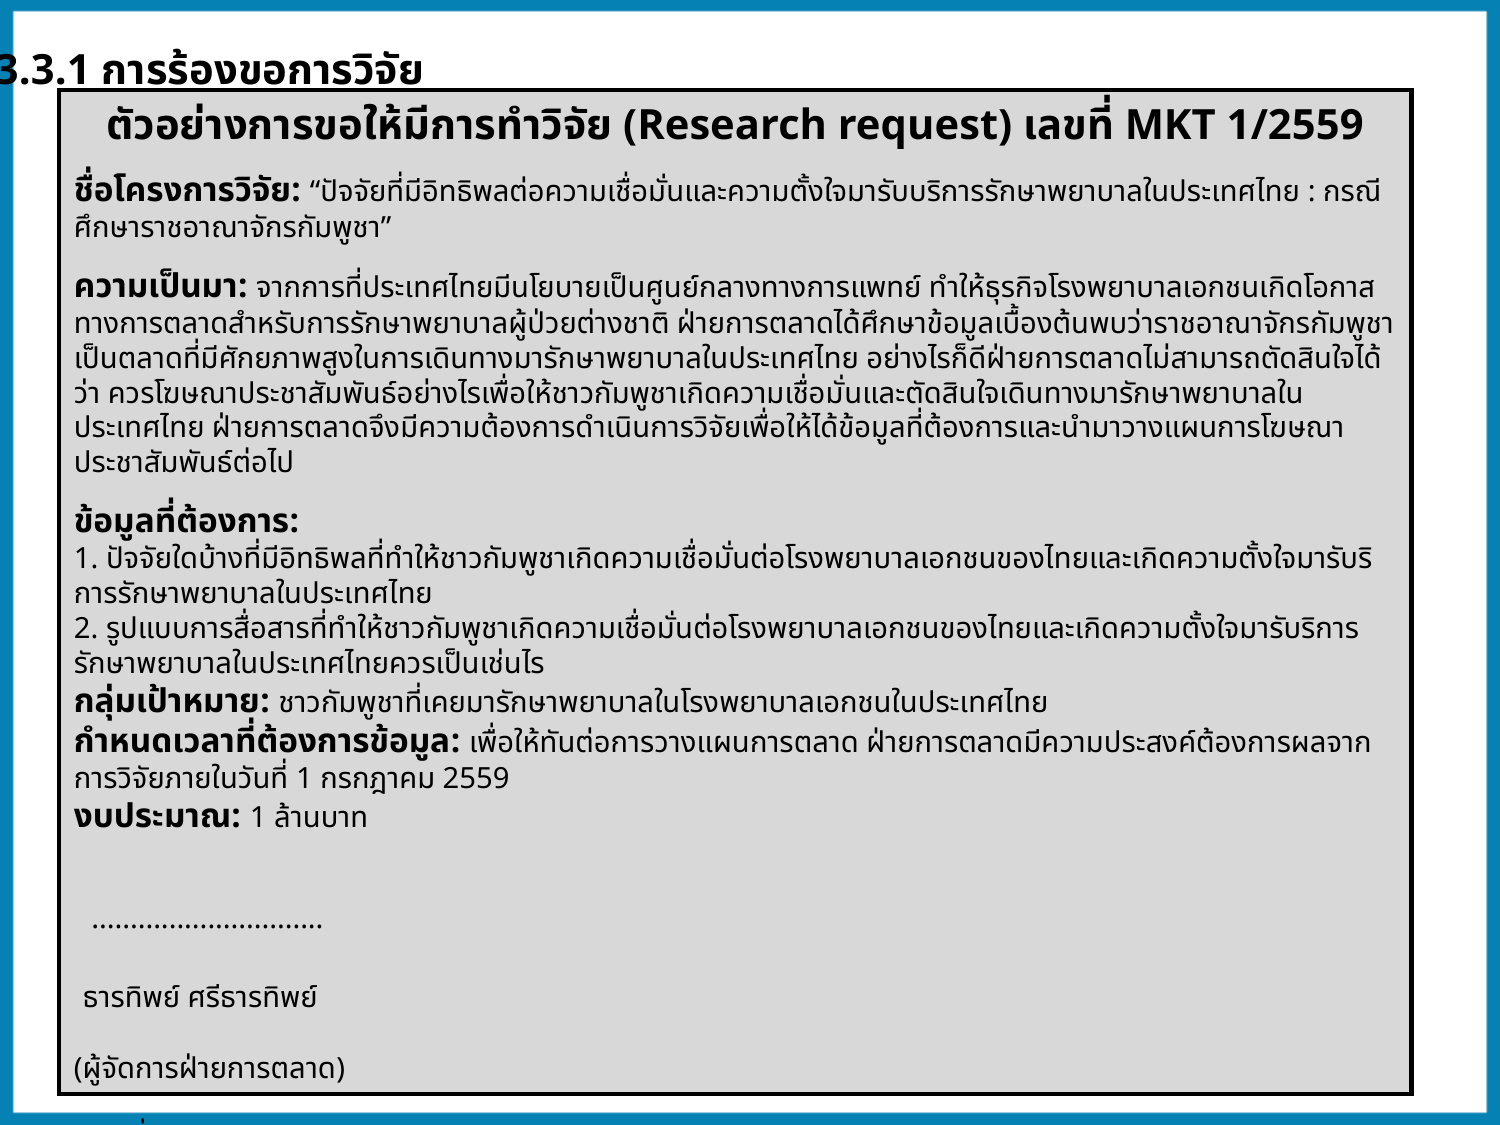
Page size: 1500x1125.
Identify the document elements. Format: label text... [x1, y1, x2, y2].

picture [13, 11, 1487, 1113]
text_box ตัวอย่างการขอให้มีการทำวิจัย (Research request) เลขที่ MKT 1/2559 ชื่อโครงการวิจัย: “ปัจจัยที่มีอิทธิพลต่อความเชื่อมั่นและความตั้งใจมารับบริการรักษาพยาบาลในประเทศไทย : กรณีศึกษาราชอาณาจักรกัมพูชา” ความเป็นมา: จากการที่ประเทศไทยมีนโยบายเป็นศูนย์กลางทางการแพทย์ ทำให้ธุรกิจโรงพยาบาลเอกชนเกิดโอกาสทางการตลาดสำหรับการรักษาพยาบาลผู้ป่วยต่างชาติ ฝ่ายการตลาดได้ศึกษาข้อมูลเบื้องต้นพบว่าราชอาณาจักรกัมพูชาเป็นตลาดที่มีศักยภาพสูงในการเดินทางมารักษาพยาบาลในประเทศไทย อย่างไรก็ดีฝ่ายการตลาดไม่สามารถตัดสินใจได้ว่า ควรโฆษณาประชาสัมพันธ์อย่างไรเพื่อให้ชาวกัมพูชาเกิดความเชื่อมั่นและตัดสินใจเดินทางมารักษาพยาบาลในประเทศไทย ฝ่ายการตลาดจึงมีความต้องการดำเนินการวิจัยเพื่อให้ได้ข้อมูลที่ต้องการและนำมาวางแผนการโฆษณาประชาสัมพันธ์ต่อไป ข้อมูลที่ต้องการ: 1. ปัจจัยใดบ้างที่มีอิทธิพลที่ทำให้ชาวกัมพูชาเกิดความเชื่อมั่นต่อโรงพยาบาลเอกชนของไทยและเกิดความตั้งใจมารับริการรักษาพยาบาลในประเทศไทย 2. รูปแบบการสื่อสารที่ทำให้ชาวกัมพูชาเกิดความเชื่อมั่นต่อโรงพยาบาลเอกชนของไทยและเกิดความตั้งใจมารับริการรักษาพยาบาลในประเทศไทยควรเป็นเช่นไร กลุ่มเป้าหมาย: ชาวกัมพูชาที่เคยมารักษาพยาบาลในโรงพยาบาลเอกชนในประเทศไทย กำหนดเวลาที่ต้องการข้อมูล: เพื่อให้ทันต่อการวางแผนการตลาด ฝ่ายการตลาดมีความประสงค์ต้องการผลจากการวิจัยภายในวันที่ 1 กรกฎาคม 2559 งบประมาณ: 1 ล้านบาท .............................. ธารทิพย์ ศรีธารทิพย์ (ผู้จัดการฝ่ายการตลาด) วันที่ 17 มกราคม 2559 การพิจารณาอนุมัติ  อนุมัติโครงการ  ไม่อนุมัติโครงการ .............................. วุฒิ สุขเจริญ (ผู้อำนวยการฝ่ายการตลาด) วันที่ .................................... [59, 89, 1412, 1094]
text_box 3.3.1 การร้องขอการวิจัย [0, 35, 440, 100]
